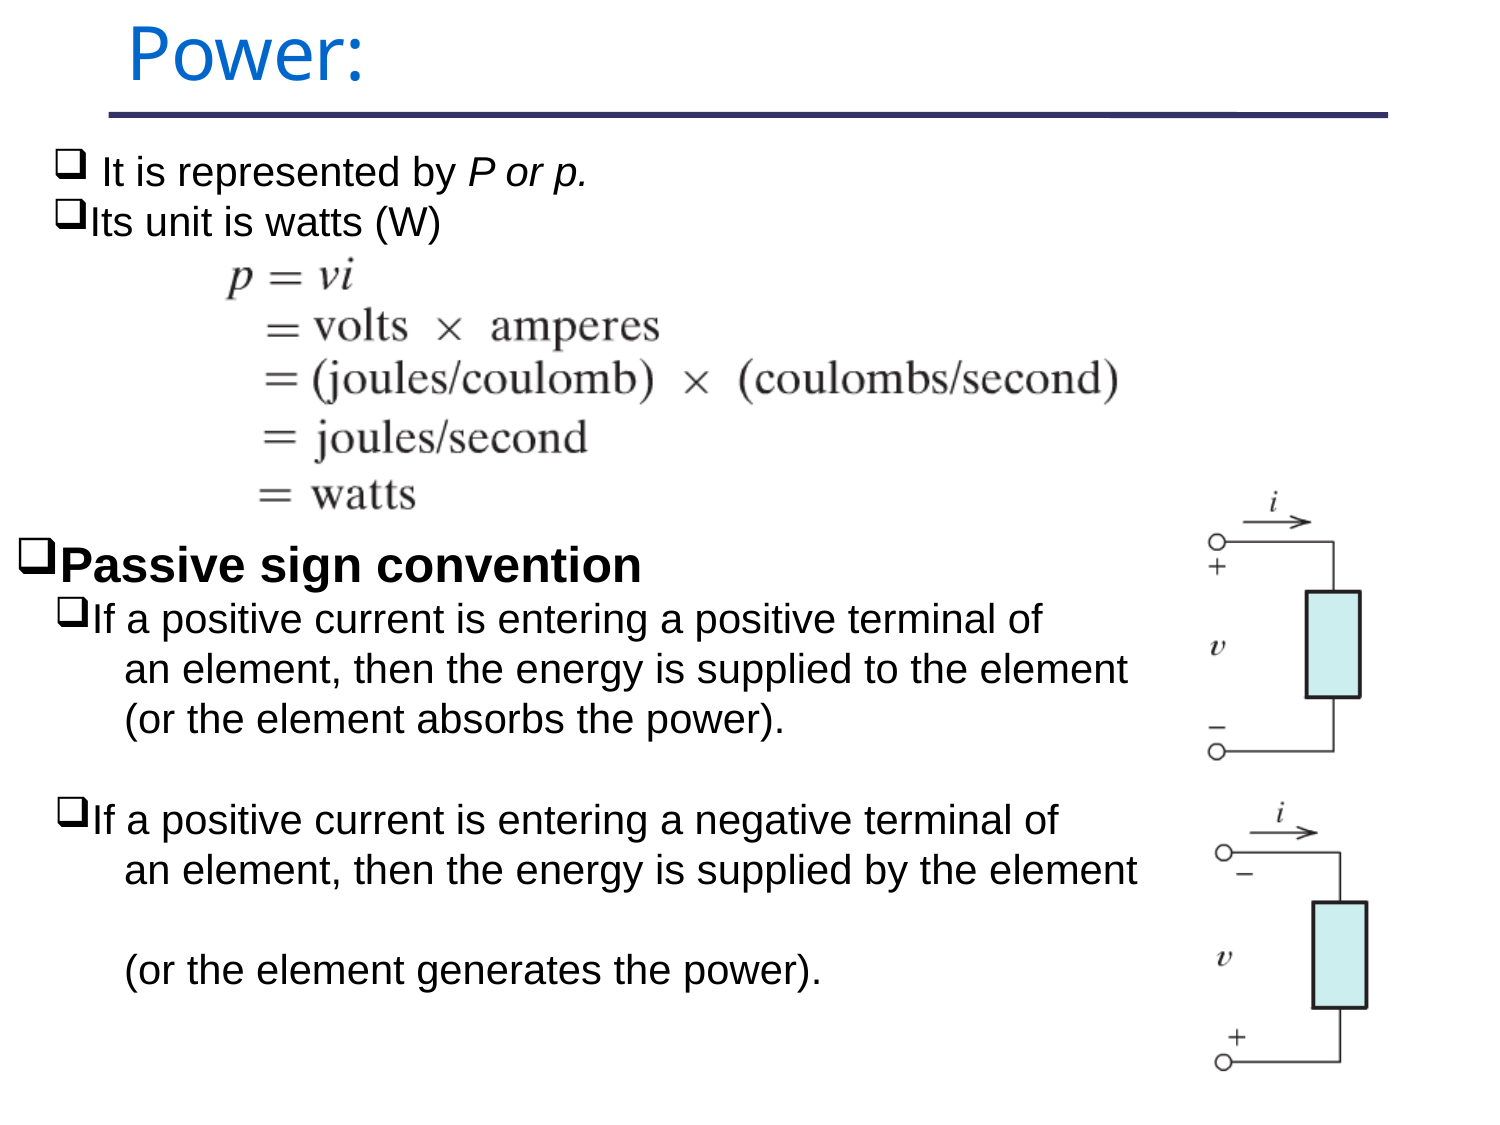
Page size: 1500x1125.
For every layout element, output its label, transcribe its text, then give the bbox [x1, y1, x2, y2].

picture [1174, 487, 1376, 771]
text_box Power: [124, 5, 392, 96]
slide_number 22 [1080, 1046, 1425, 1103]
picture [1199, 799, 1376, 1079]
text_box It is represented by P or p. Its unit is watts (W) [37, 137, 801, 253]
text_box Passive sign convention If a positive current is entering a positive terminal of an element, then the energy is supplied to the element (or the element absorbs the power). If a positive current is entering a negative terminal of an element, then the energy is supplied by the element (or the element generates the power). [0, 524, 1163, 1000]
picture [212, 249, 1126, 516]
